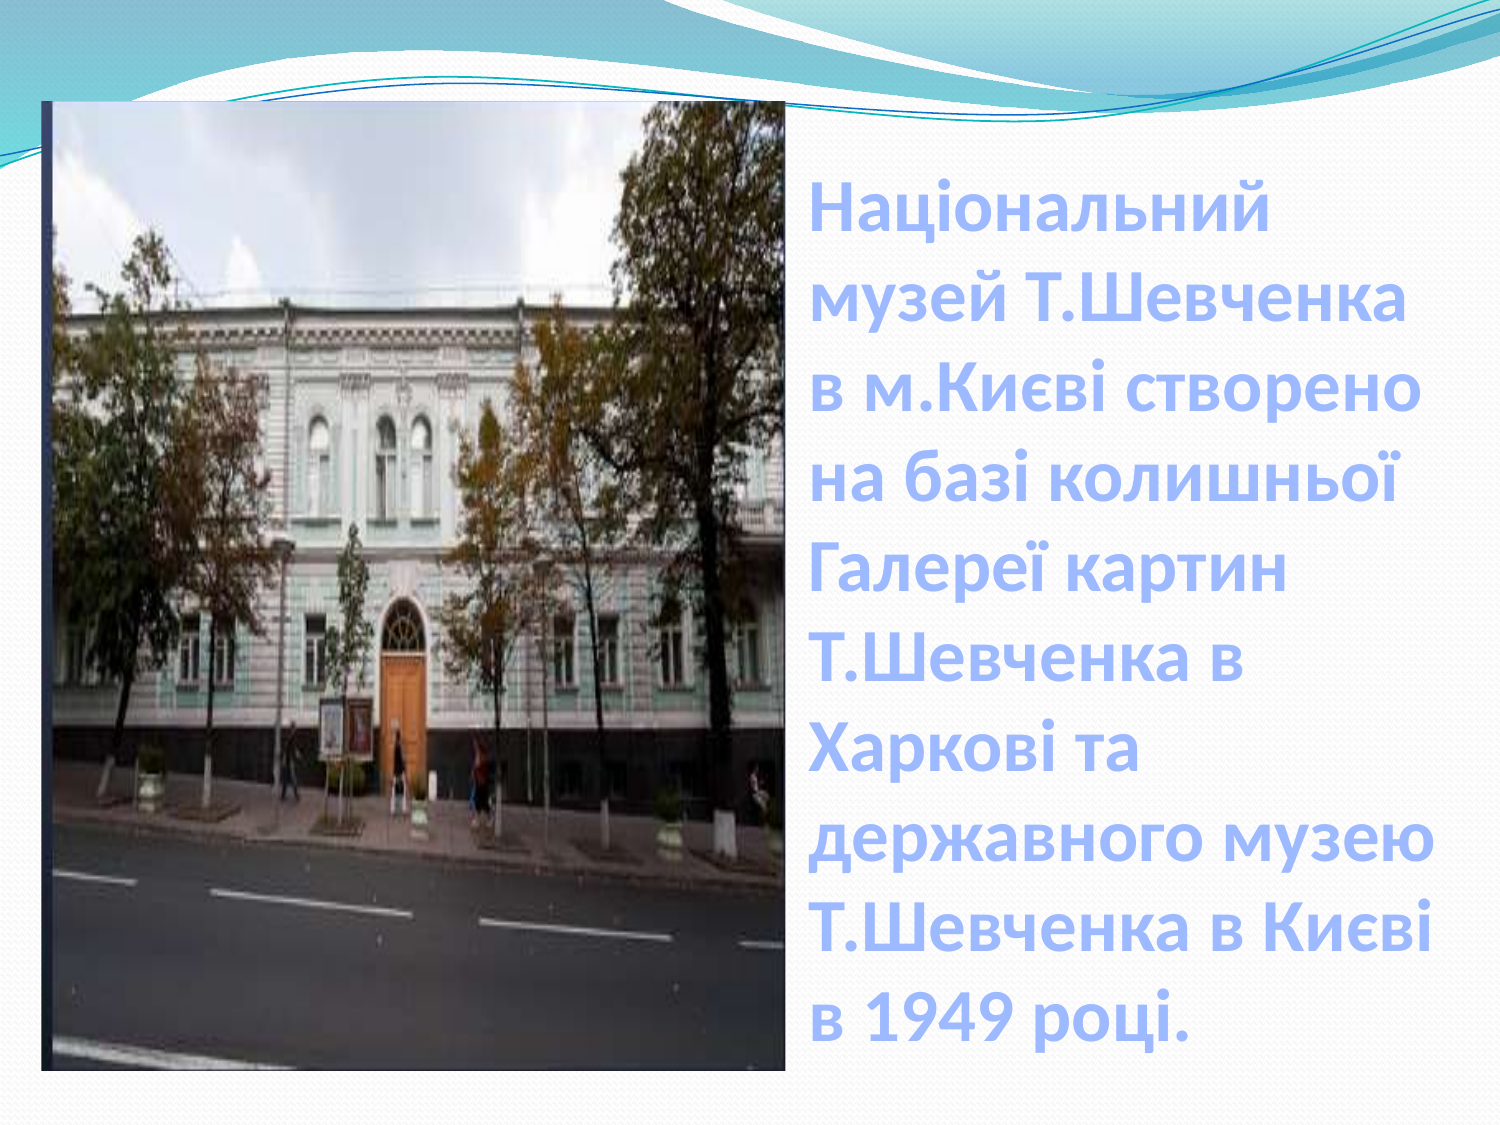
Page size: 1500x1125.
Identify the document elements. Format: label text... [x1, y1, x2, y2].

title Національний музей Т.Шевченка в м.Києві створено на базі колишньої Галереї картин Т.Шевченка в Харкові та державного музею Т.Шевченка в Києві в 1949 році. [809, 137, 1438, 1057]
picture [41, 101, 786, 1071]
